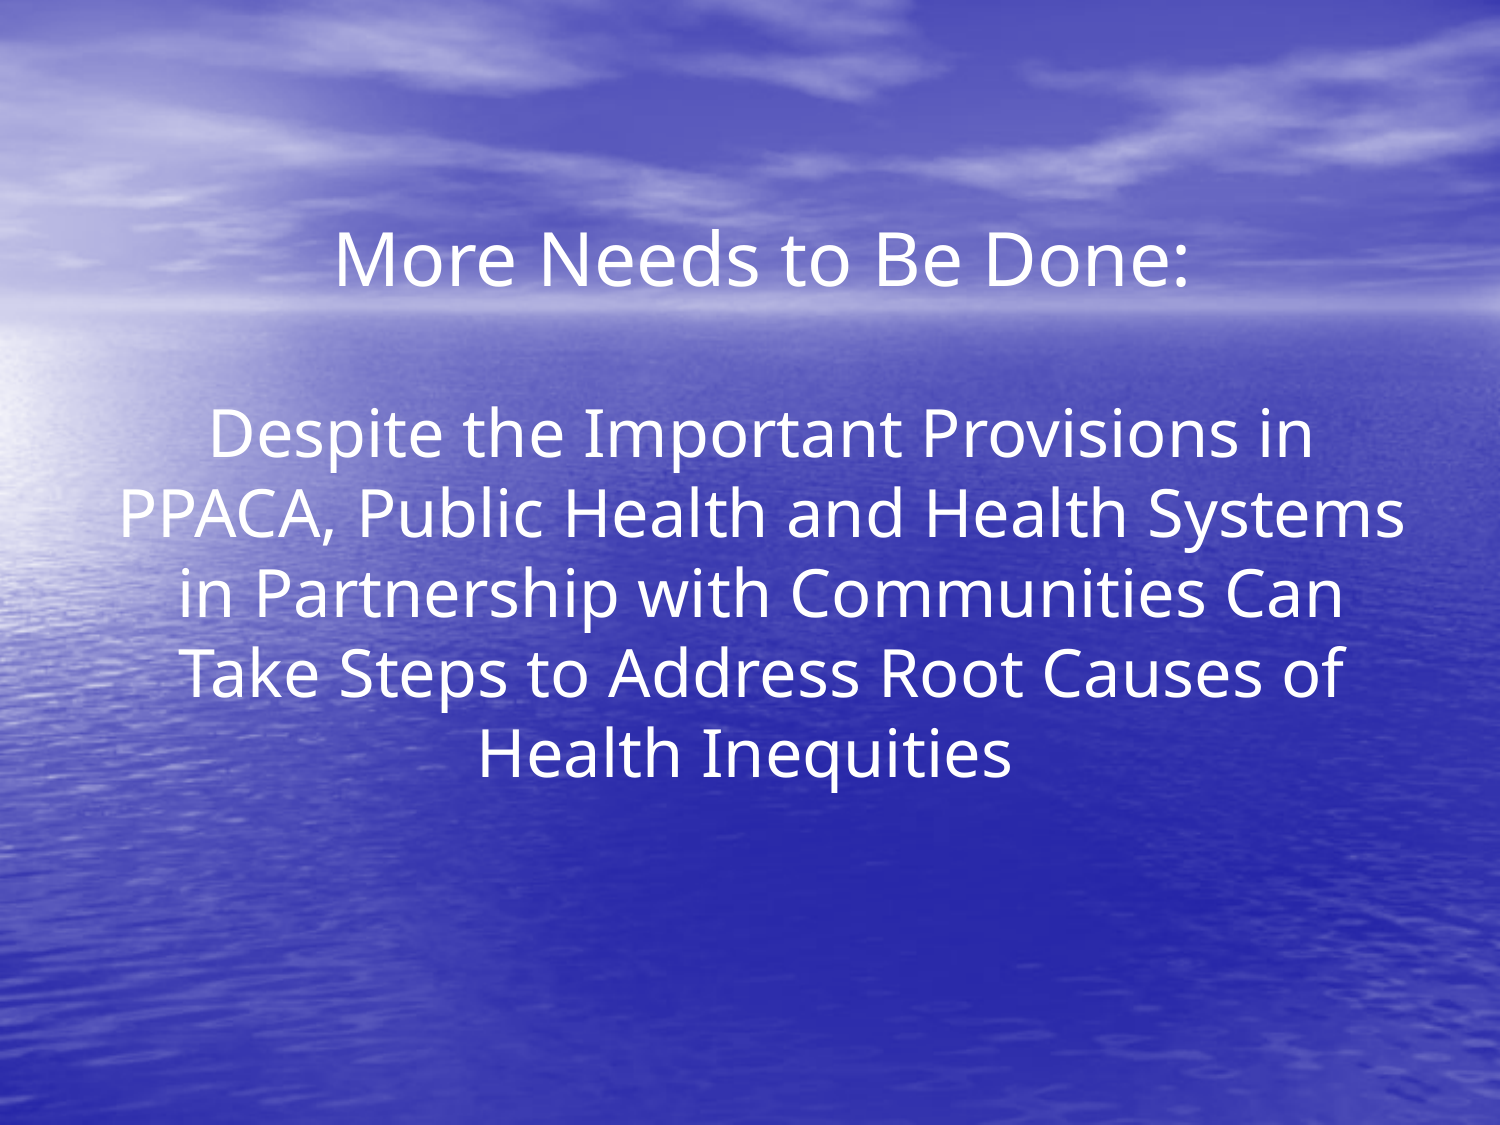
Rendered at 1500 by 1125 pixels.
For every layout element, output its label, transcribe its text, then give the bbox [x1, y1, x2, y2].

title More Needs to Be Done: Despite the Important Provisions in PPACA, Public Health and Health Systems in Partnership with Communities Can Take Steps to Address Root Causes of Health Inequities [87, 387, 1438, 615]
